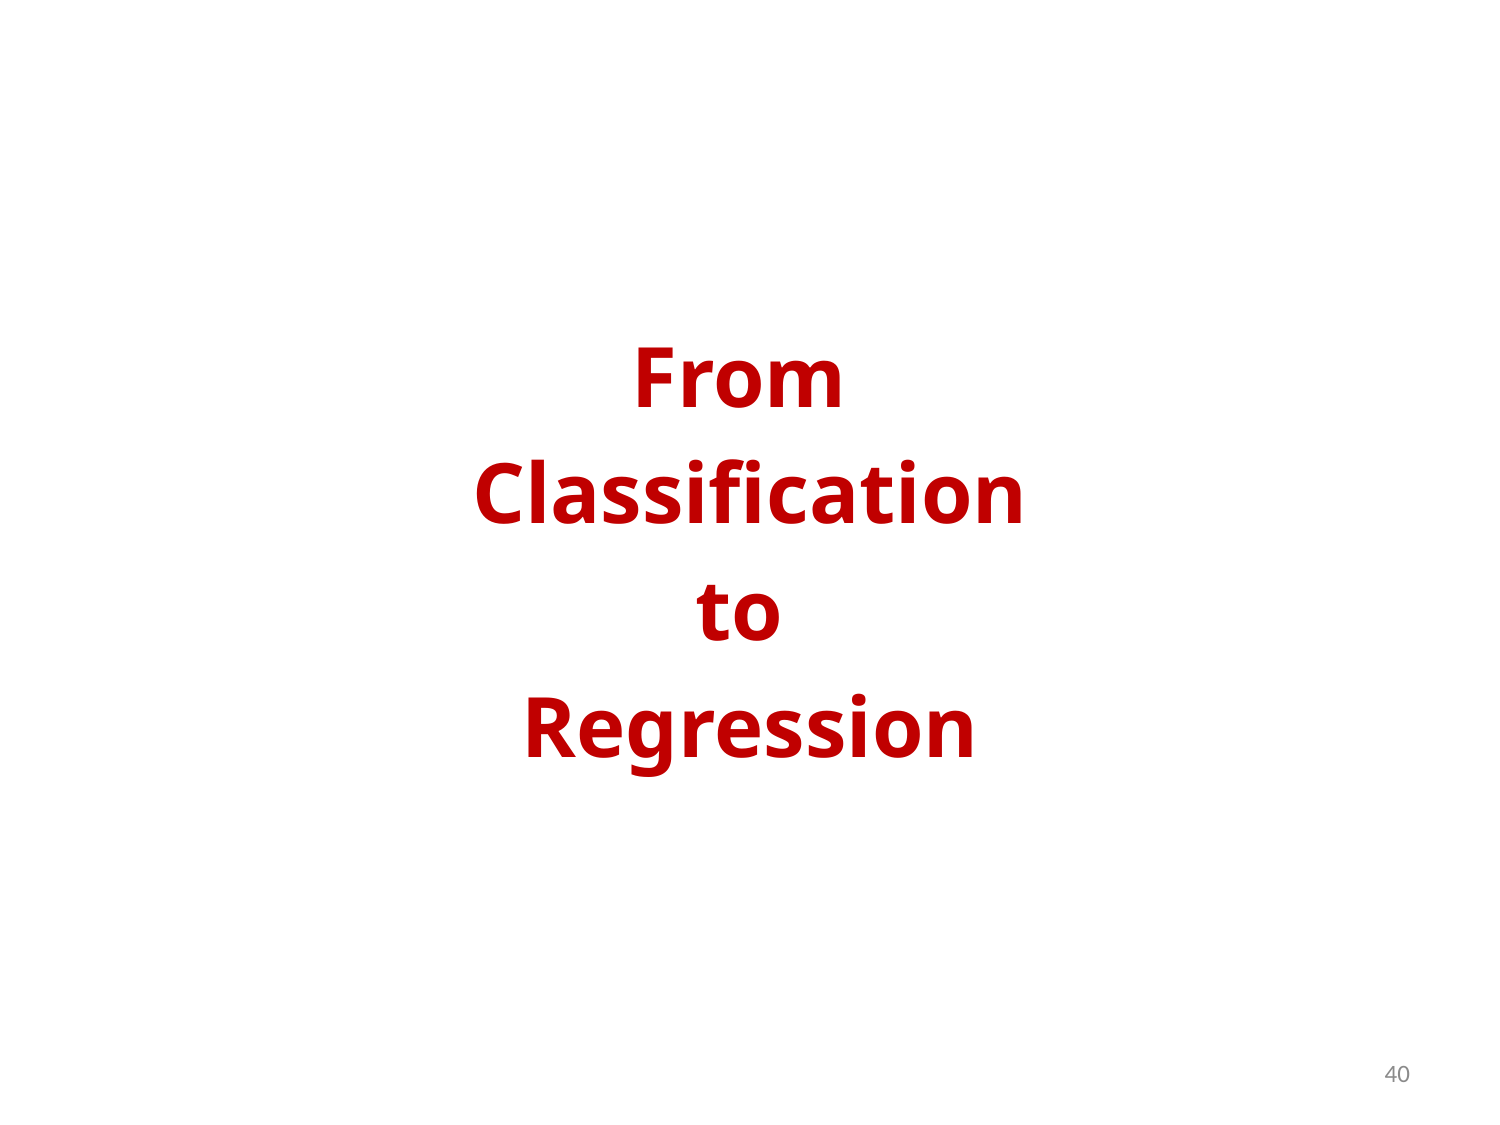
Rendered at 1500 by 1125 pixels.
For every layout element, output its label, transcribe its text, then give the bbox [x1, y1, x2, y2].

slide_number 40 [1074, 1042, 1425, 1103]
list From Classification to Regression [75, 200, 1425, 943]
